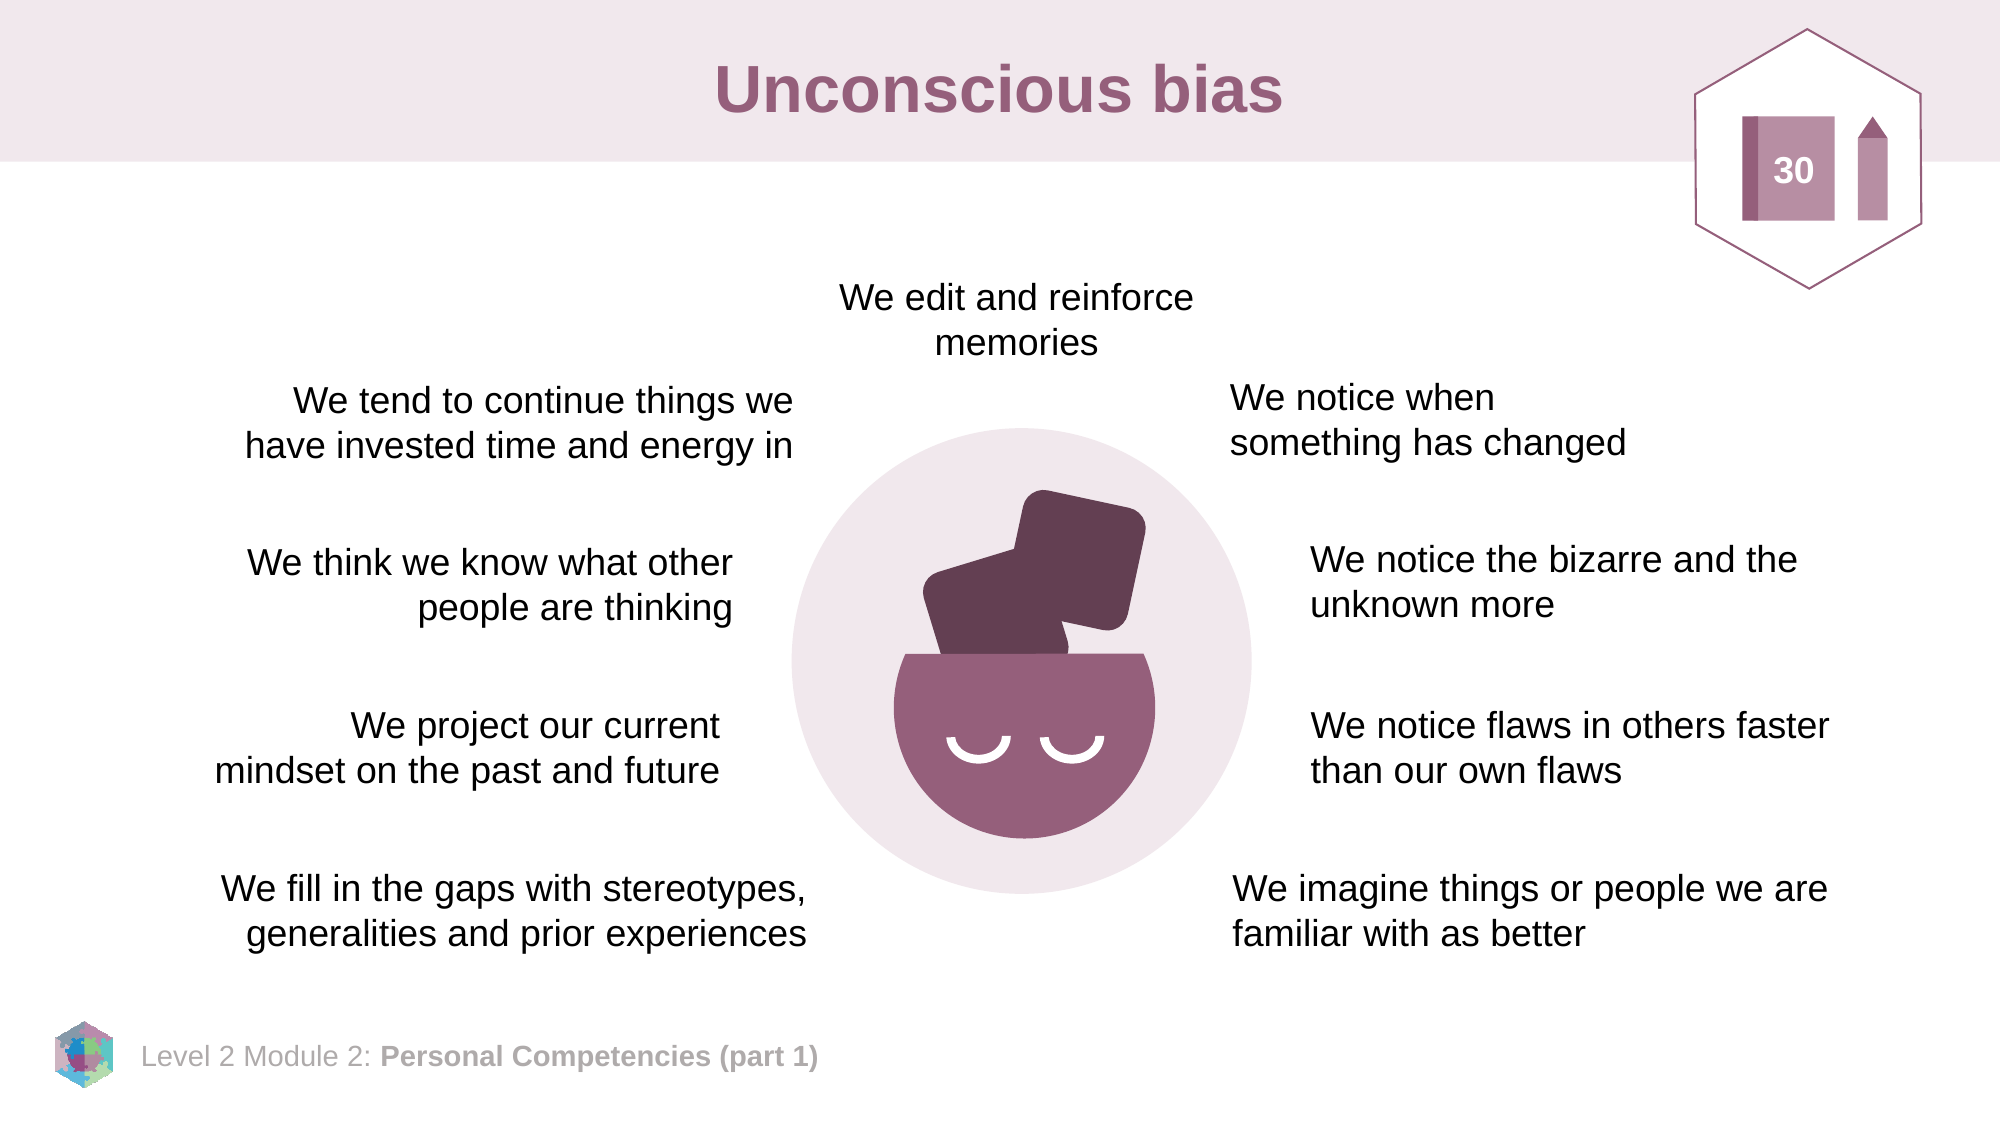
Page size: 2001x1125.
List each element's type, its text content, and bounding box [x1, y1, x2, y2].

text_box We imagine things or people we are familiar with as better [1217, 856, 1849, 962]
title Unconscious bias [137, 19, 1863, 163]
picture [55, 1021, 113, 1088]
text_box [893, 497, 1156, 839]
text_box We tend to continue things we have invested time and energy in [223, 368, 809, 474]
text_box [1677, 46, 1939, 272]
text_box We notice flaws in others faster than our own flaws [1295, 693, 1890, 799]
text_box [790, 427, 1253, 895]
text_box We notice when something has changed [1214, 365, 1691, 470]
text_box We notice the bizarre and the unknown more [1295, 527, 1913, 633]
text_box We edit and reinforce memories [784, 265, 1249, 371]
text_box We fill in the gaps with stereotypes, generalities and prior experiences [133, 856, 822, 962]
text_box We think we know what other people are thinking [204, 530, 748, 636]
text_box We project our current mindset on the past and future [194, 693, 736, 799]
